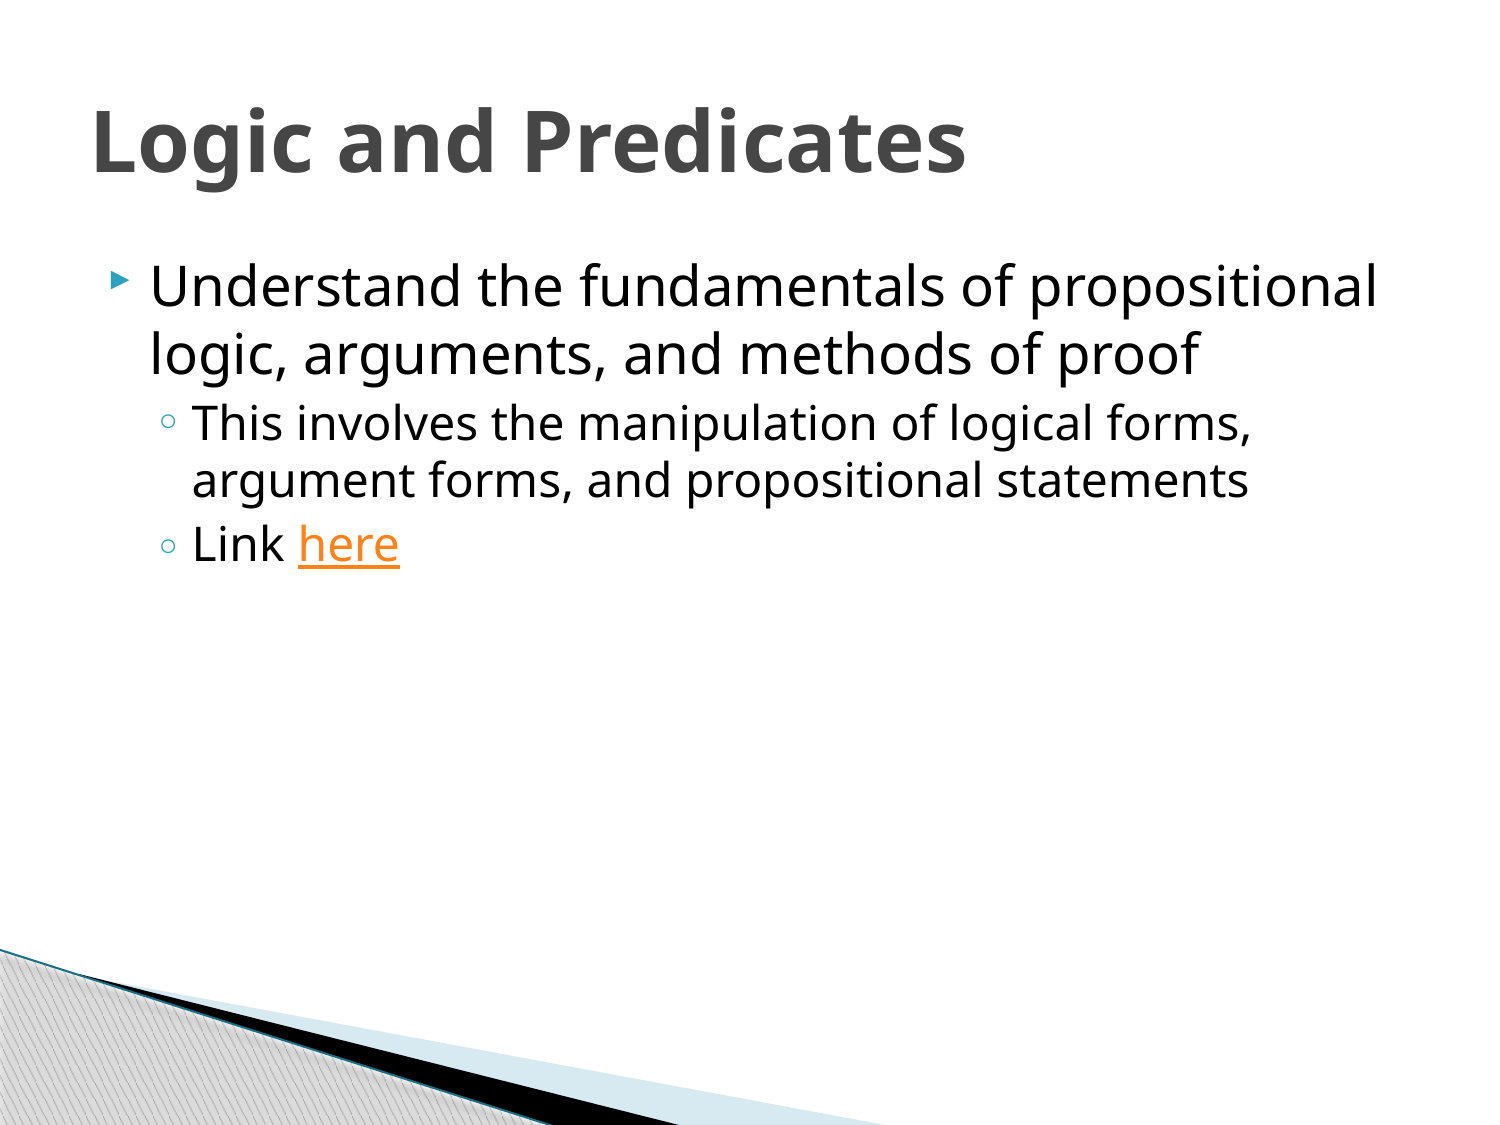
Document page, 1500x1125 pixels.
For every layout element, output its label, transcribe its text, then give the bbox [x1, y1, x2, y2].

title Logic and Predicates [75, 45, 1425, 233]
list Understand the fundamentals of propositional logic, arguments, and methods of proof This involves the manipulation of logical forms, argument forms, and propositional statements Link here [75, 243, 1425, 986]
